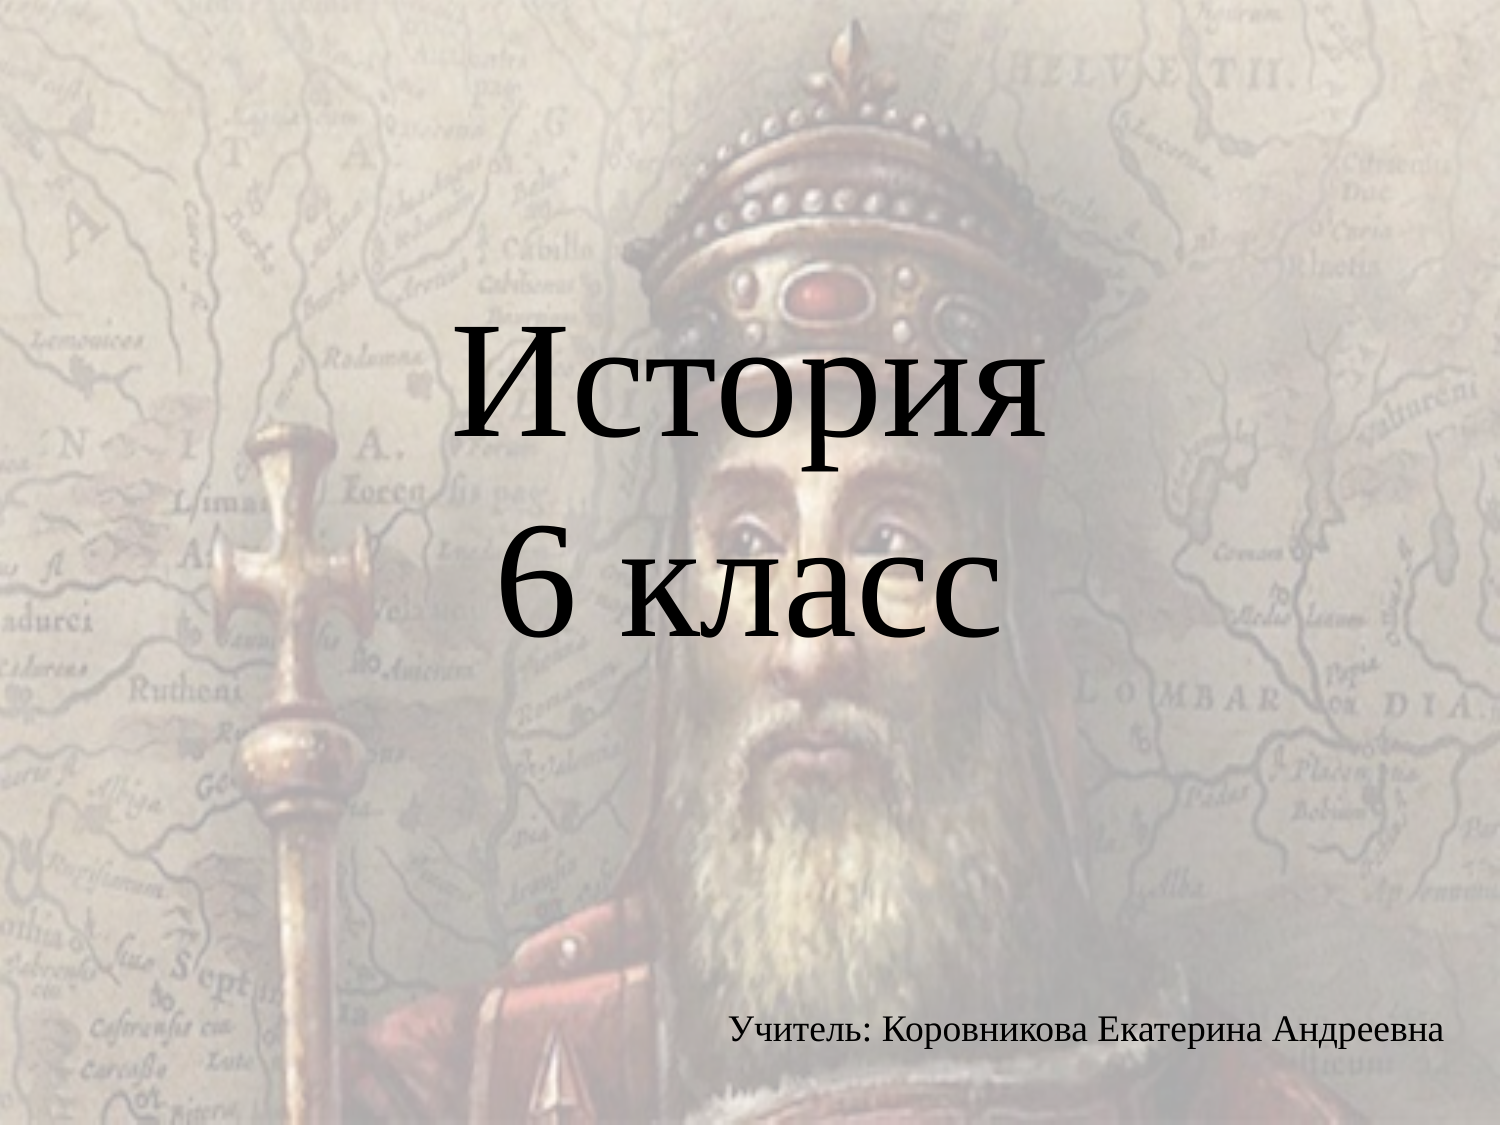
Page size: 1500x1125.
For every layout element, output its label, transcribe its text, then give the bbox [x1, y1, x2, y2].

title История 6 класс [112, 349, 1388, 591]
subtitle Учитель: Коровникова Екатерина Андреевна [410, 996, 1461, 1078]
